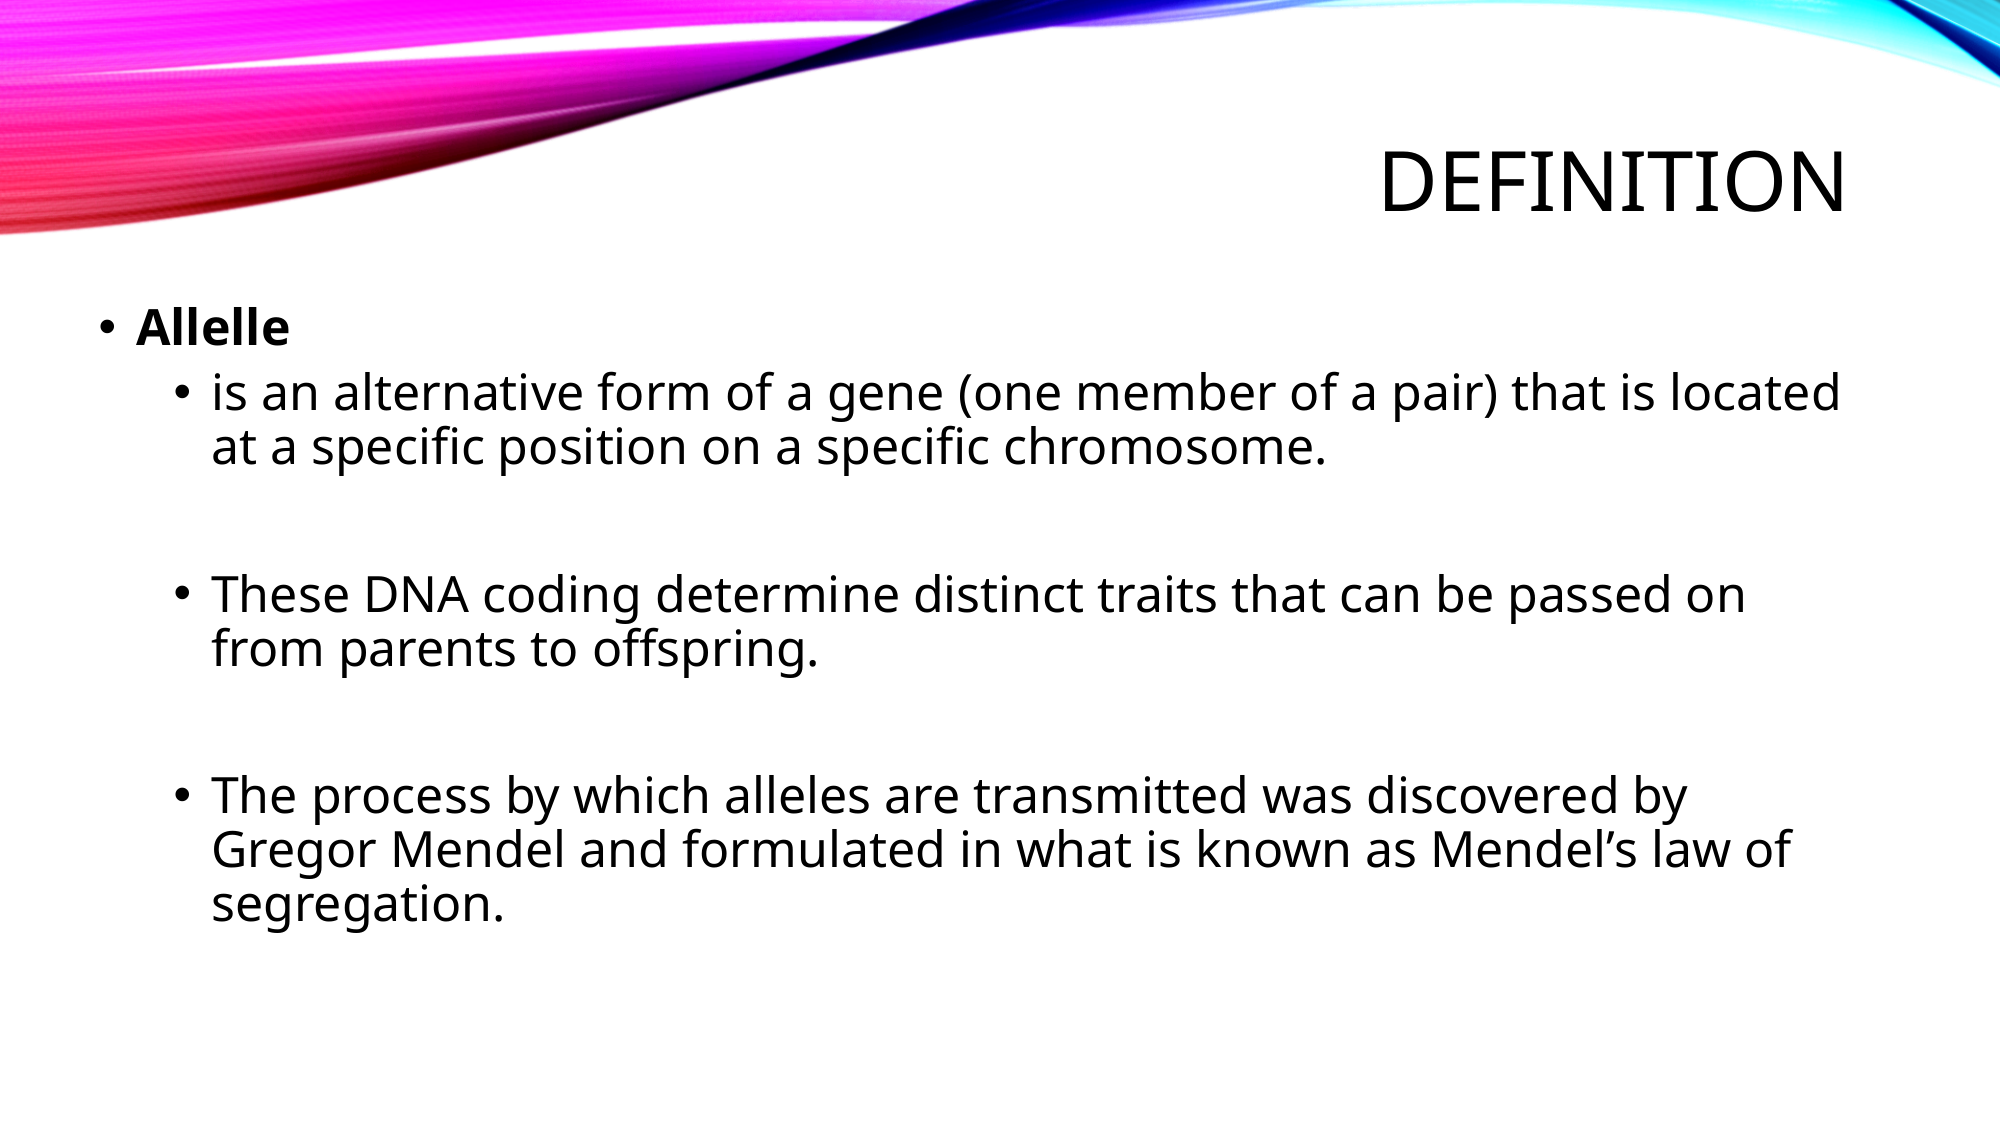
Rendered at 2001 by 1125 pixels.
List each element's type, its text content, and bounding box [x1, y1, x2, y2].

list Allelle is an alternative form of a gene (one member of a pair) that is located at a specific position on a specific chromosome. These DNA coding determine distinct traits that can be passed on from parents to offspring. The process by which alleles are transmitted was discovered by Gregor Mendel and formulated in what is known as Mendel’s law of segregation. [83, 295, 1859, 1085]
picture [1910, 0, 2000, 45]
title Definition [474, 125, 1888, 244]
picture [0, 0, 2000, 237]
picture [1890, 0, 2000, 75]
